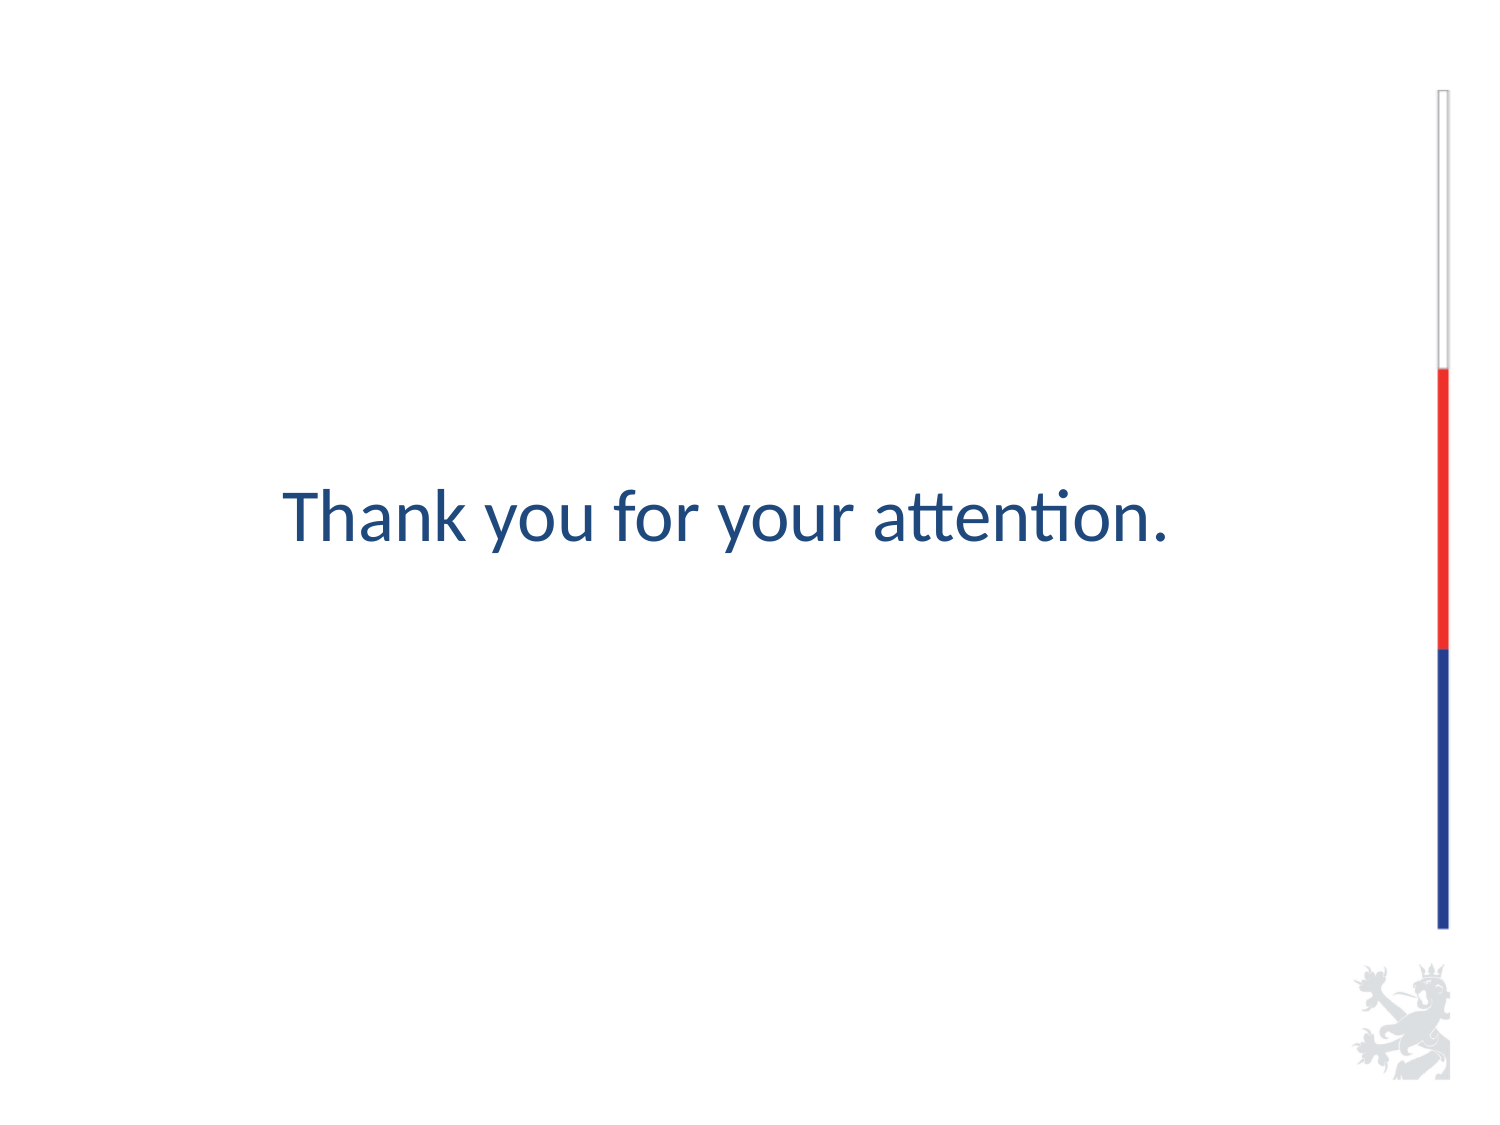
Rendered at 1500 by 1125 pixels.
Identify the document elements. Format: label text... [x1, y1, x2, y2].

picture [1429, 84, 1458, 938]
picture [1347, 960, 1451, 1083]
title Thank you for your attention. [51, 347, 1402, 676]
